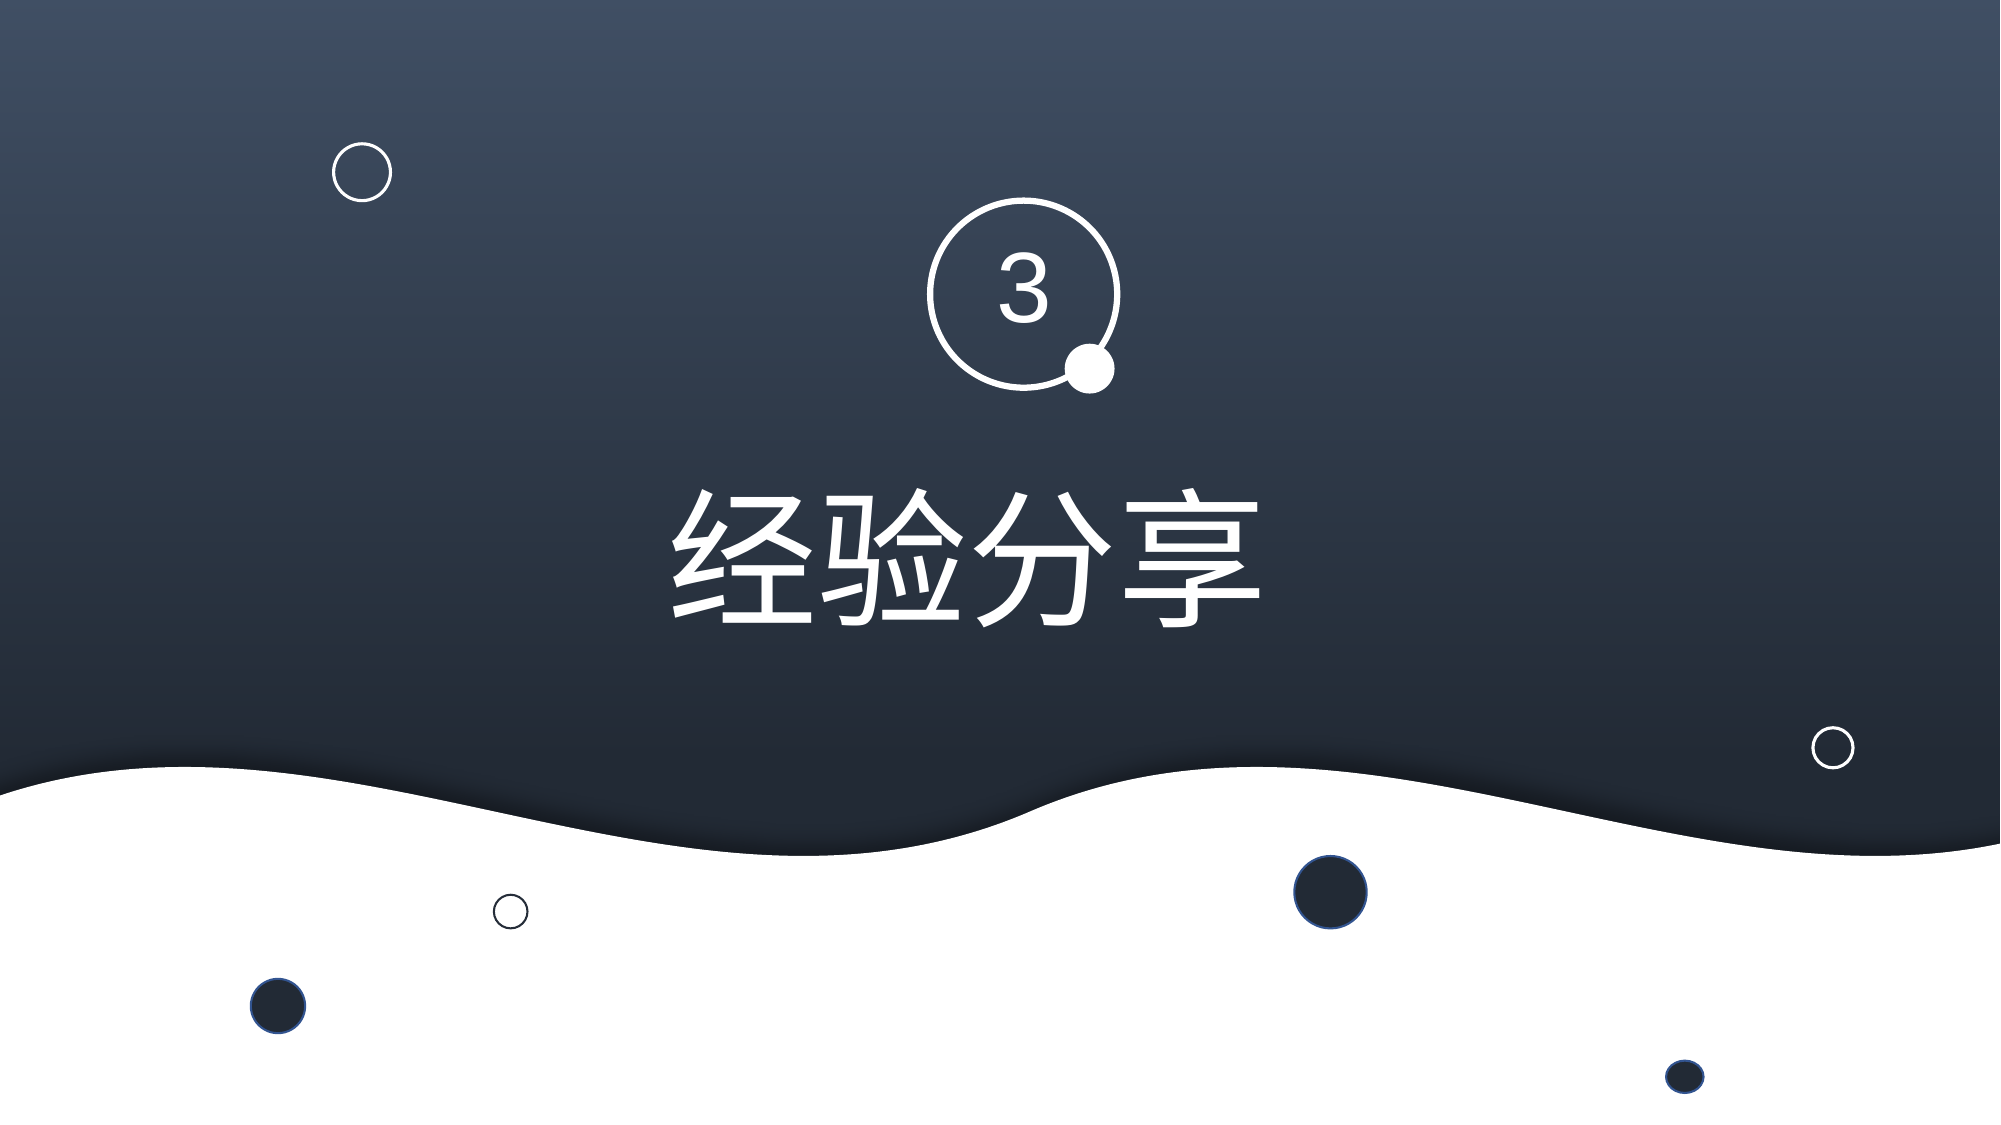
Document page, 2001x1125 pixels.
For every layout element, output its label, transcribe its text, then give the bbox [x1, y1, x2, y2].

text_box [0, 765, 2000, 1125]
text_box [1665, 1059, 1705, 1095]
text_box [1293, 854, 1368, 930]
text_box [0, 0, 2000, 829]
text_box [1072, 388, 1107, 395]
text_box [492, 893, 529, 930]
text_box [332, 142, 392, 202]
text_box [1811, 726, 1855, 769]
text_box [249, 977, 307, 1035]
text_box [930, 200, 1118, 388]
text_box 经验分享 [652, 458, 1395, 653]
